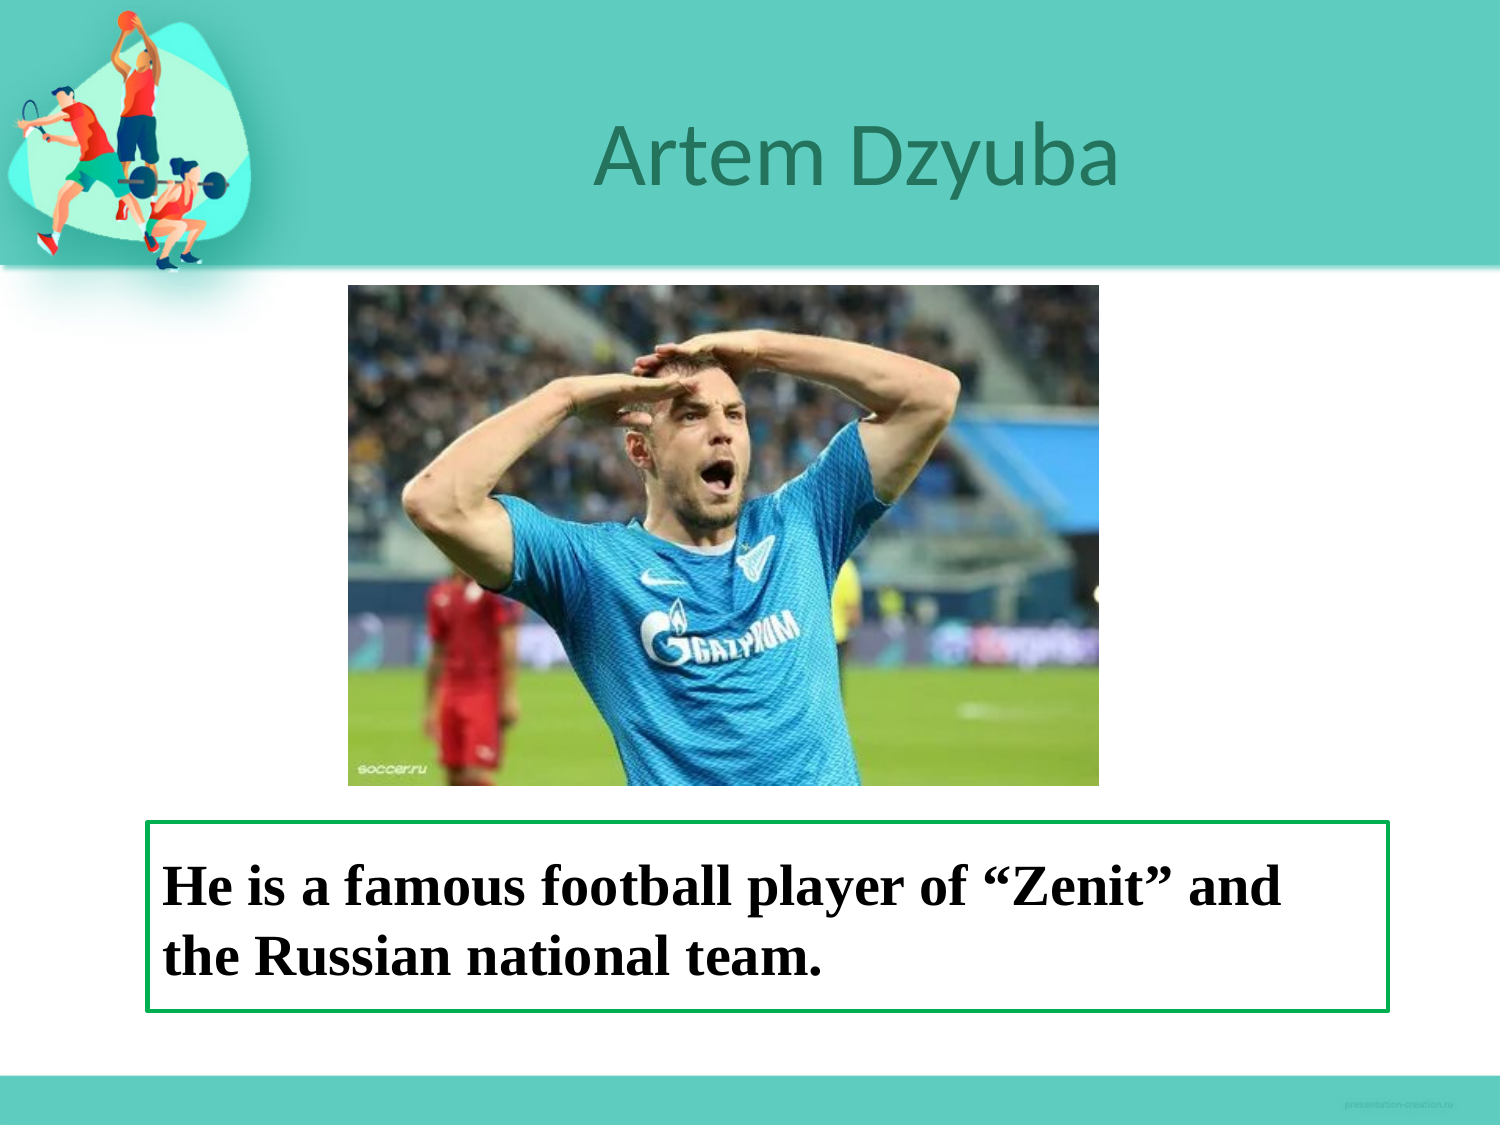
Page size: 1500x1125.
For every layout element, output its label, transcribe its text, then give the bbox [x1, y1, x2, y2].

text_box He is a famous football player of “Zenit” and the Russian national team. [145, 820, 1390, 1013]
picture [0, 0, 1500, 1125]
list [348, 285, 1099, 786]
title Artem Dzyuba [242, 54, 1475, 244]
